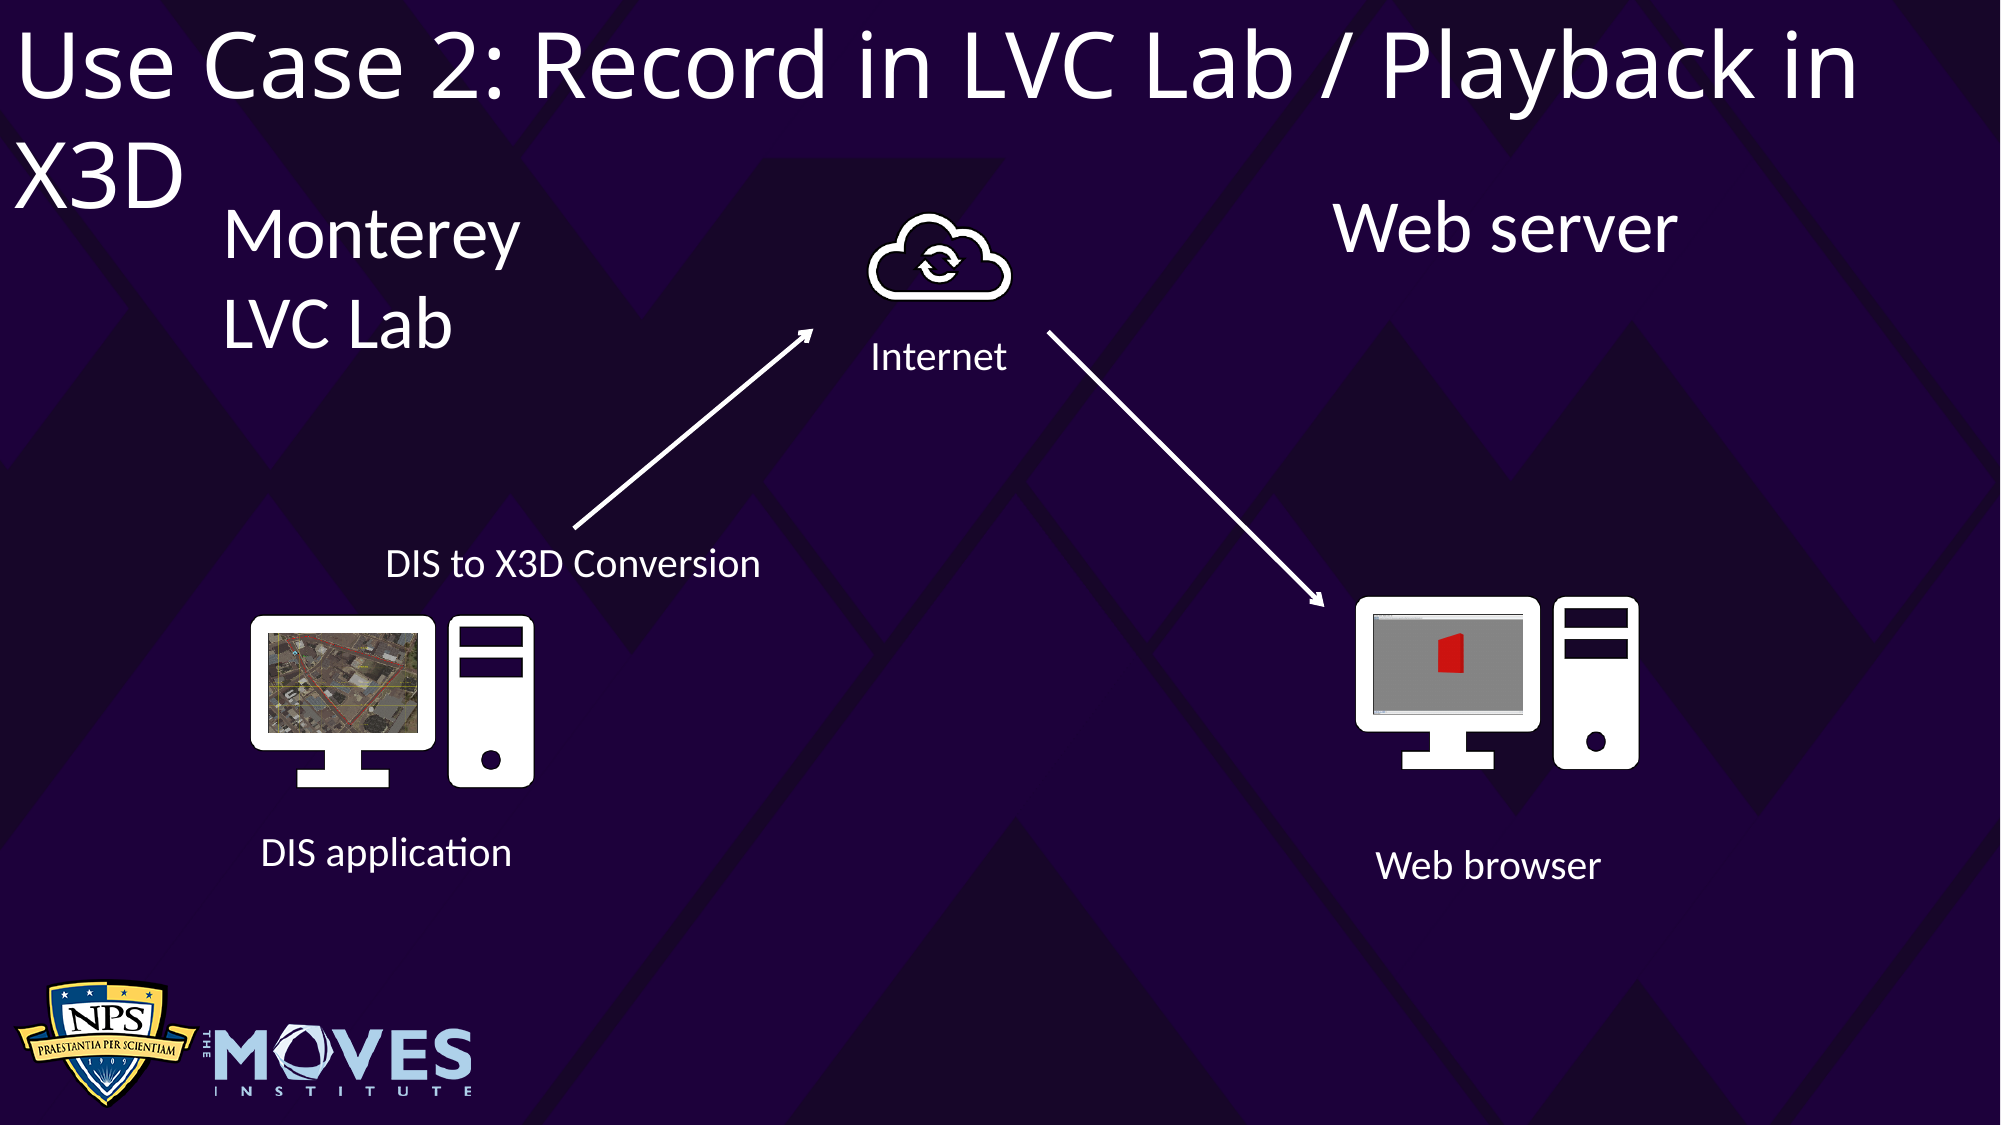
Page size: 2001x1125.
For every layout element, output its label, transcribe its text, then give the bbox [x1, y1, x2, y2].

text_box DIS application [245, 849, 528, 882]
text_box Web browser [1360, 831, 1617, 895]
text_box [573, 328, 814, 529]
text_box Internet [855, 321, 1023, 386]
text_box Monterey LVC Lab [207, 176, 537, 371]
text_box Use Case 2: Record in LVC Lab / Playback in X3D [0, 0, 1988, 235]
text_box Web server [1317, 170, 1695, 276]
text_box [1048, 331, 1325, 608]
text_box DIS to X3D Conversion [370, 528, 777, 594]
picture [0, 0, 2001, 1125]
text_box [1373, 614, 1523, 715]
